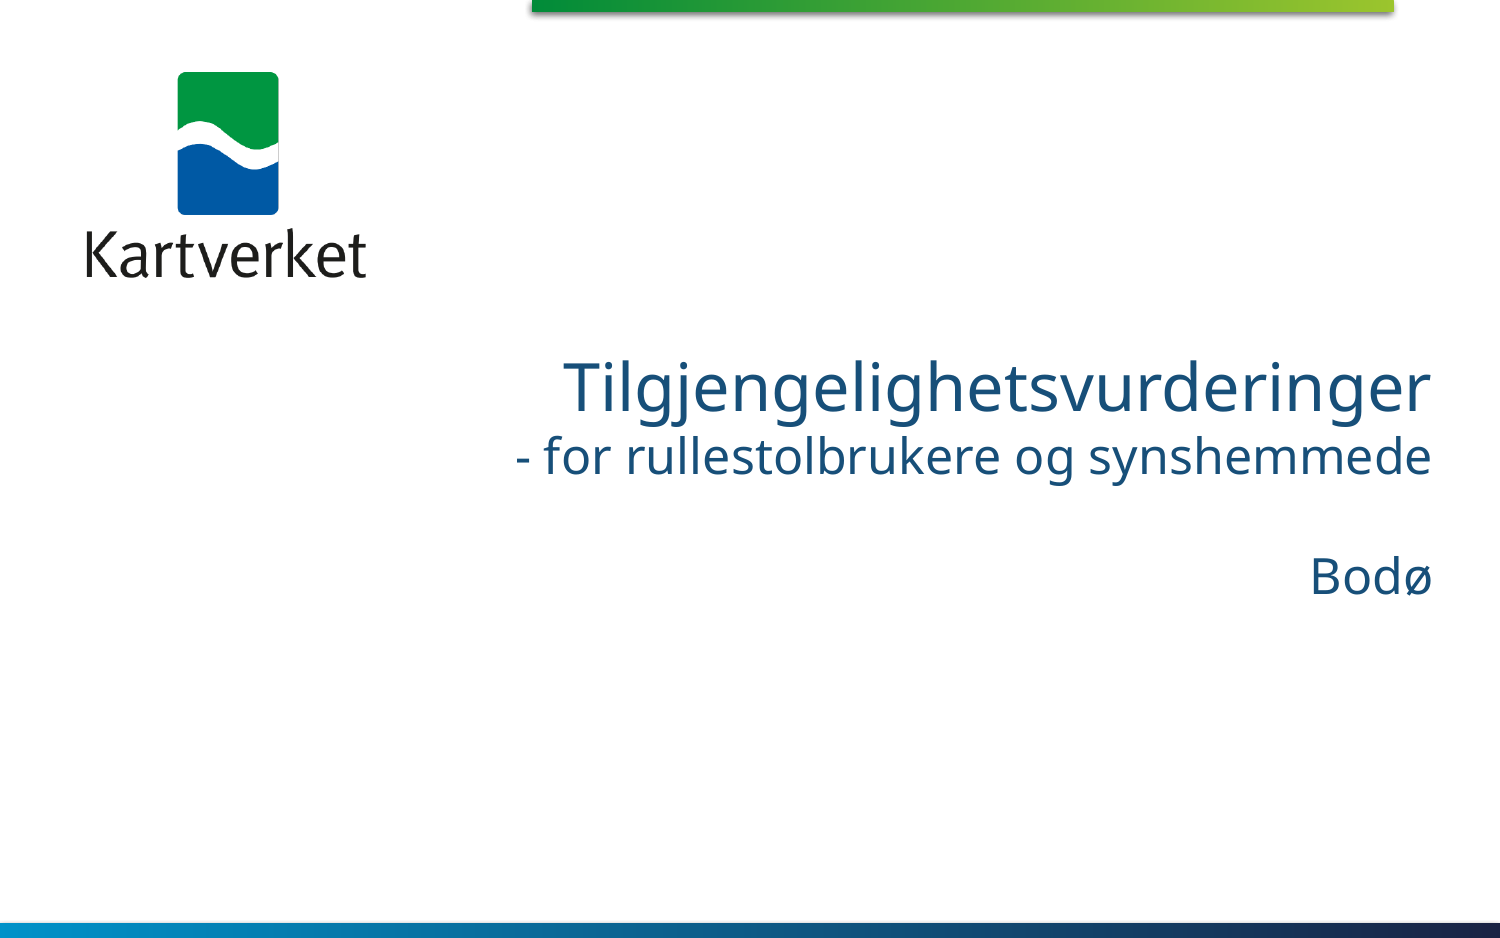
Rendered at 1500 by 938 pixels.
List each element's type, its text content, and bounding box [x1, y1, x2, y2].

text_box Tilgjengelighetsvurderinger - for rullestolbrukere og synshemmede Bodø [66, 337, 1449, 613]
